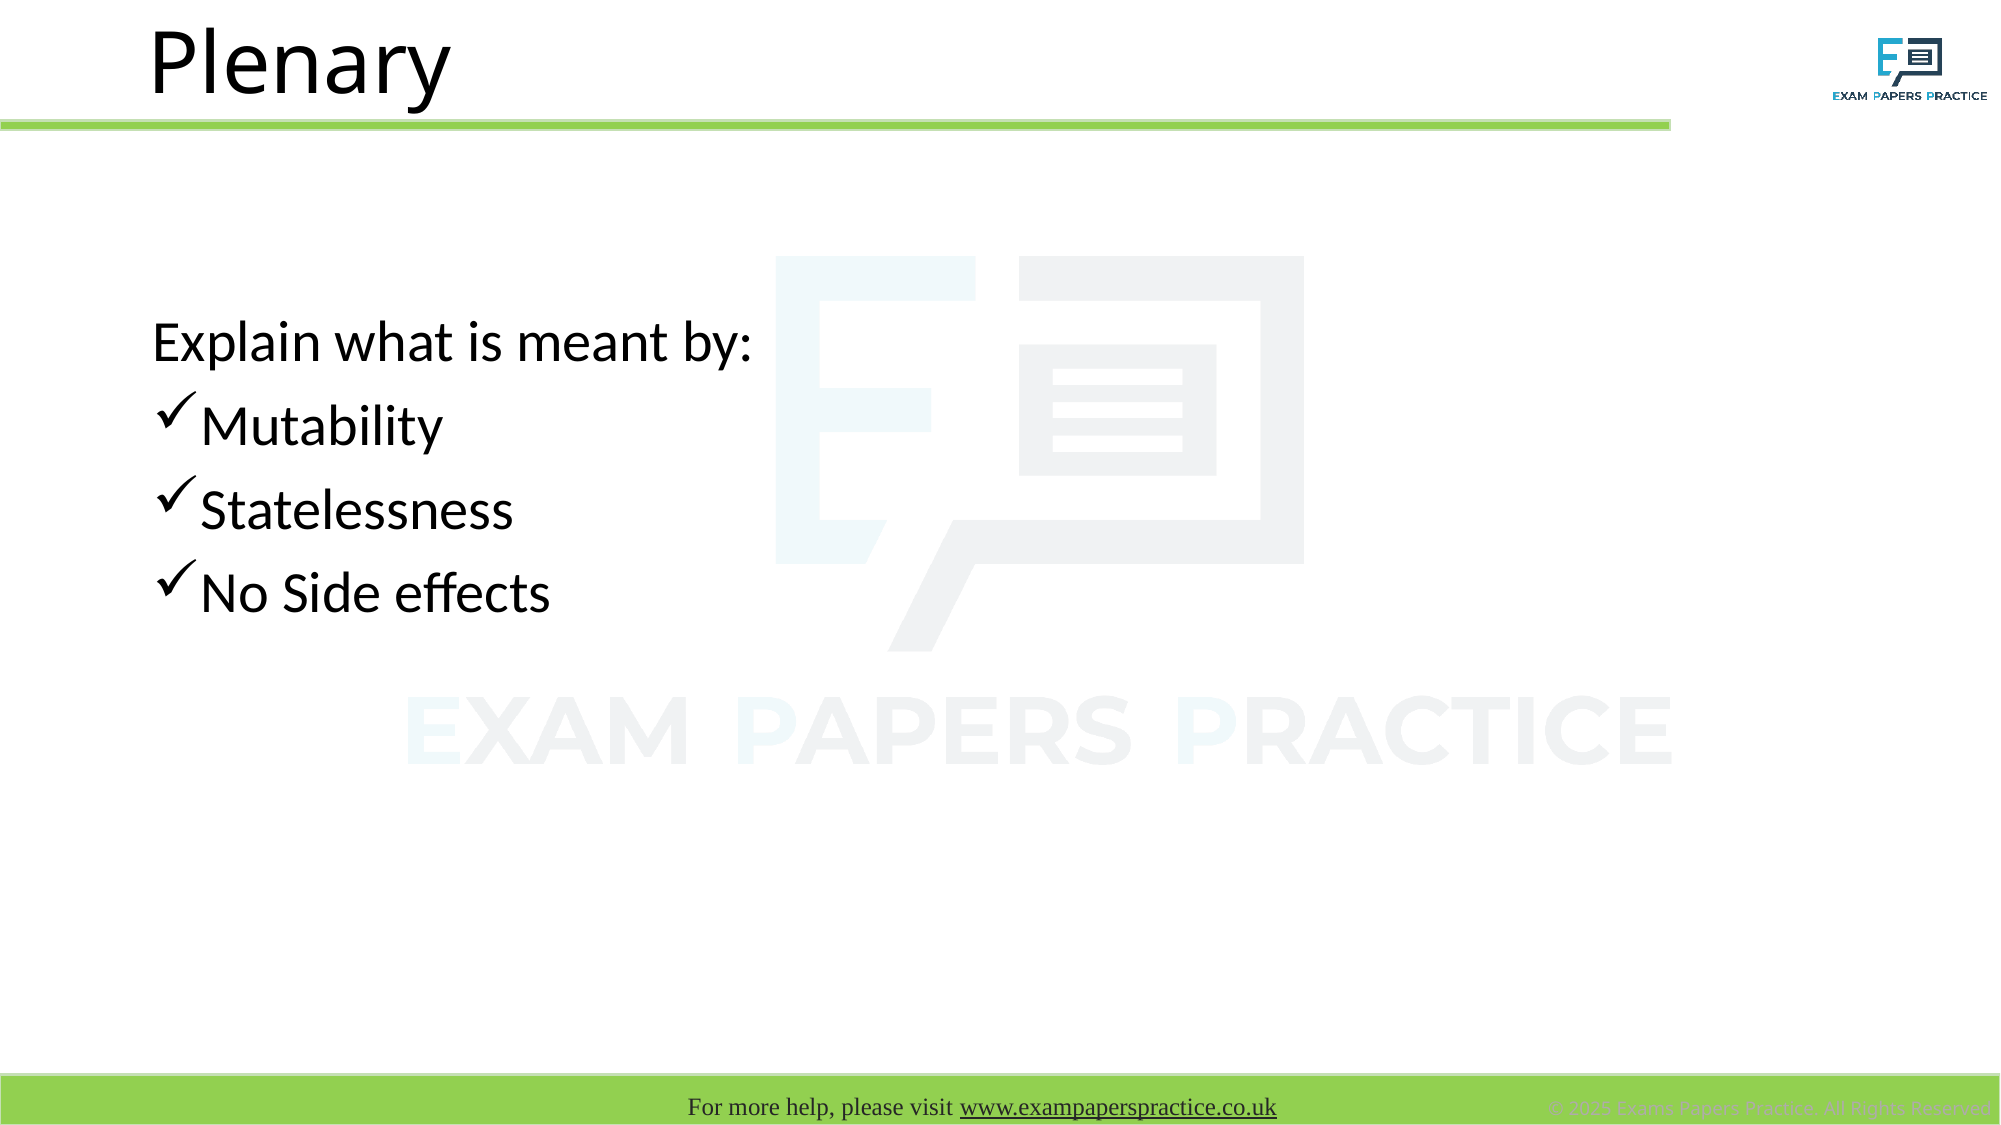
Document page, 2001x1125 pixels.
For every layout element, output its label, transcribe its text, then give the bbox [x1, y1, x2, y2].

title Plenary [132, 11, 1858, 121]
list Explain what is meant by: Mutability Statelessness No Side effects [137, 304, 1863, 1018]
